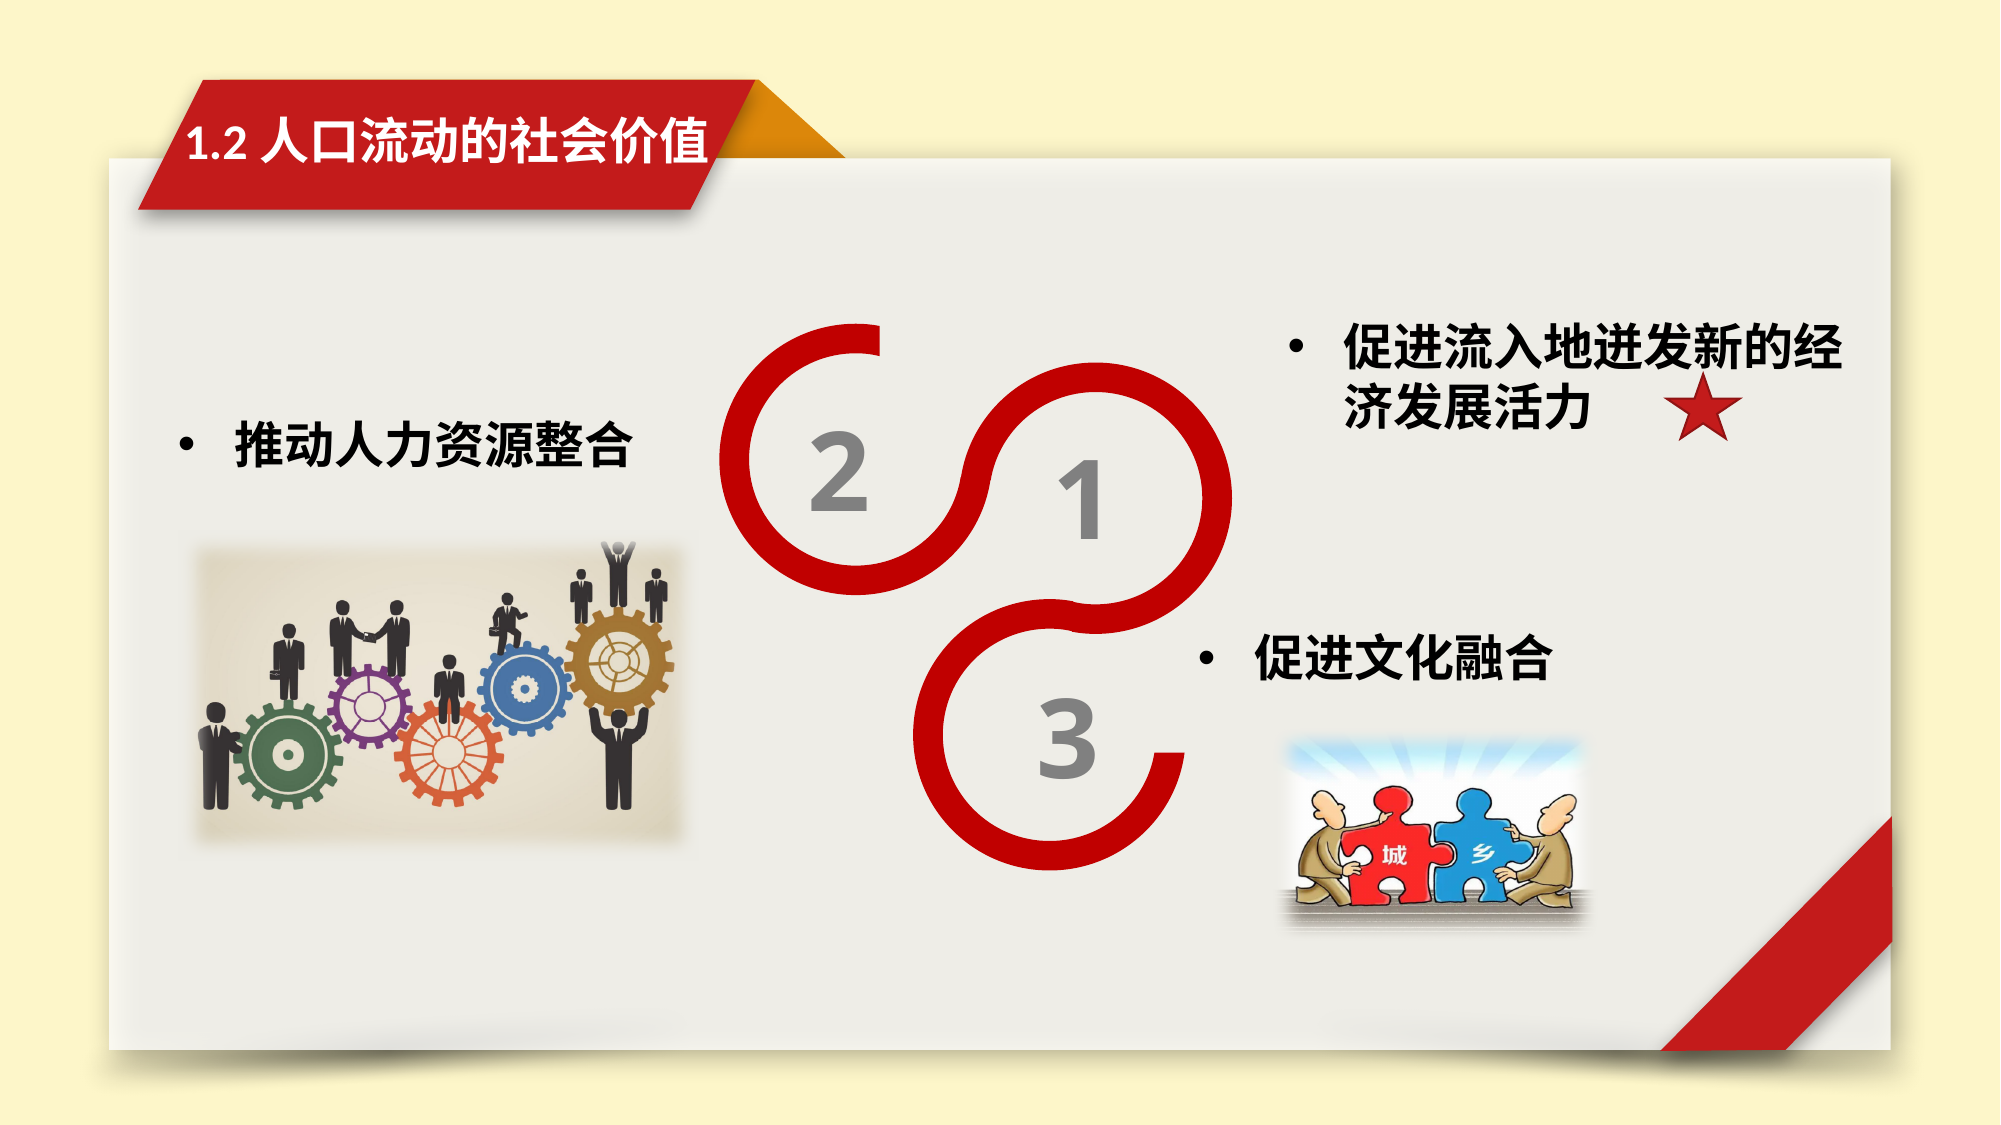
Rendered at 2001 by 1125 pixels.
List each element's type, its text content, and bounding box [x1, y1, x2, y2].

text_box [730, 323, 880, 406]
picture [178, 530, 700, 861]
text_box [721, 477, 991, 596]
text_box 2 [787, 391, 888, 544]
text_box 促进流入地迸发新的经济发展活力 [1272, 307, 1862, 443]
picture [1272, 727, 1599, 942]
text_box [913, 599, 1185, 871]
text_box 1 [1032, 418, 1133, 572]
text_box [1663, 370, 1743, 442]
text_box 3 [1016, 657, 1117, 811]
text_box 推动人力资源整合 [163, 406, 864, 482]
text_box [961, 362, 1233, 634]
text_box 促进文化融合 [1183, 619, 1884, 695]
text_box 1.2人口流动的社会价值 [169, 101, 725, 177]
